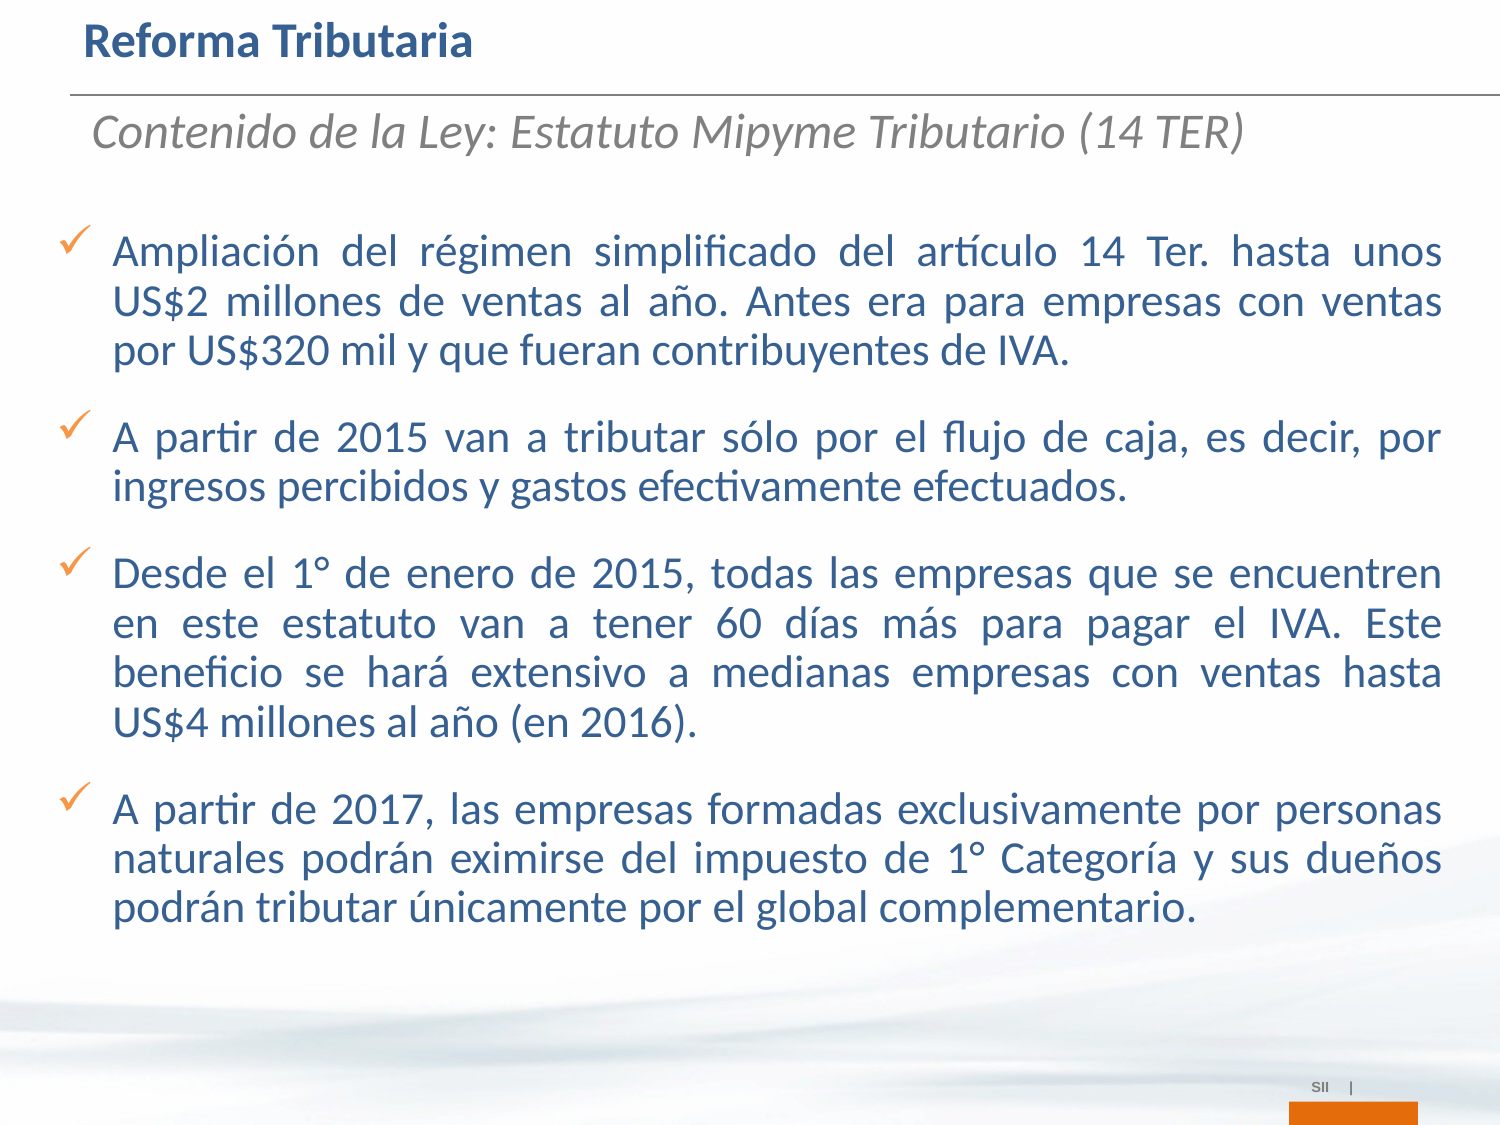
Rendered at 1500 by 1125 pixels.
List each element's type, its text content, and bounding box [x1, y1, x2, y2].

text_box SII | [1257, 1070, 1376, 1103]
text_box Contenido de la Ley: Estatuto Mipyme Tributario (14 TER) [76, 102, 1261, 167]
text_box Reforma Tributaria [68, 0, 489, 76]
picture [0, 0, 1500, 1125]
text_box Ampliación del régimen simplificado del artículo 14 Ter. hasta unos US$2 millones de ventas al año. Antes era para empresas con ventas por US$320 mil y que fueran contribuyentes de IVA. A partir de 2015 van a tributar sólo por el flujo de caja, es decir, por ingresos percibidos y gastos efectivamente efectuados. Desde el 1° de enero de 2015, todas las empresas que se encuentren en este estatuto van a tener 60 días más para pagar el IVA. Este beneficio se hará extensivo a medianas empresas con ventas hasta US$4 millones al año (en 2016). A partir de 2017, las empresas formadas exclusivamente por personas naturales podrán eximirse del impuesto de 1° Categoría y sus dueños podrán tributar únicamente por el global complementario. [41, 219, 1459, 1032]
text_box [1287, 1099, 1420, 1125]
